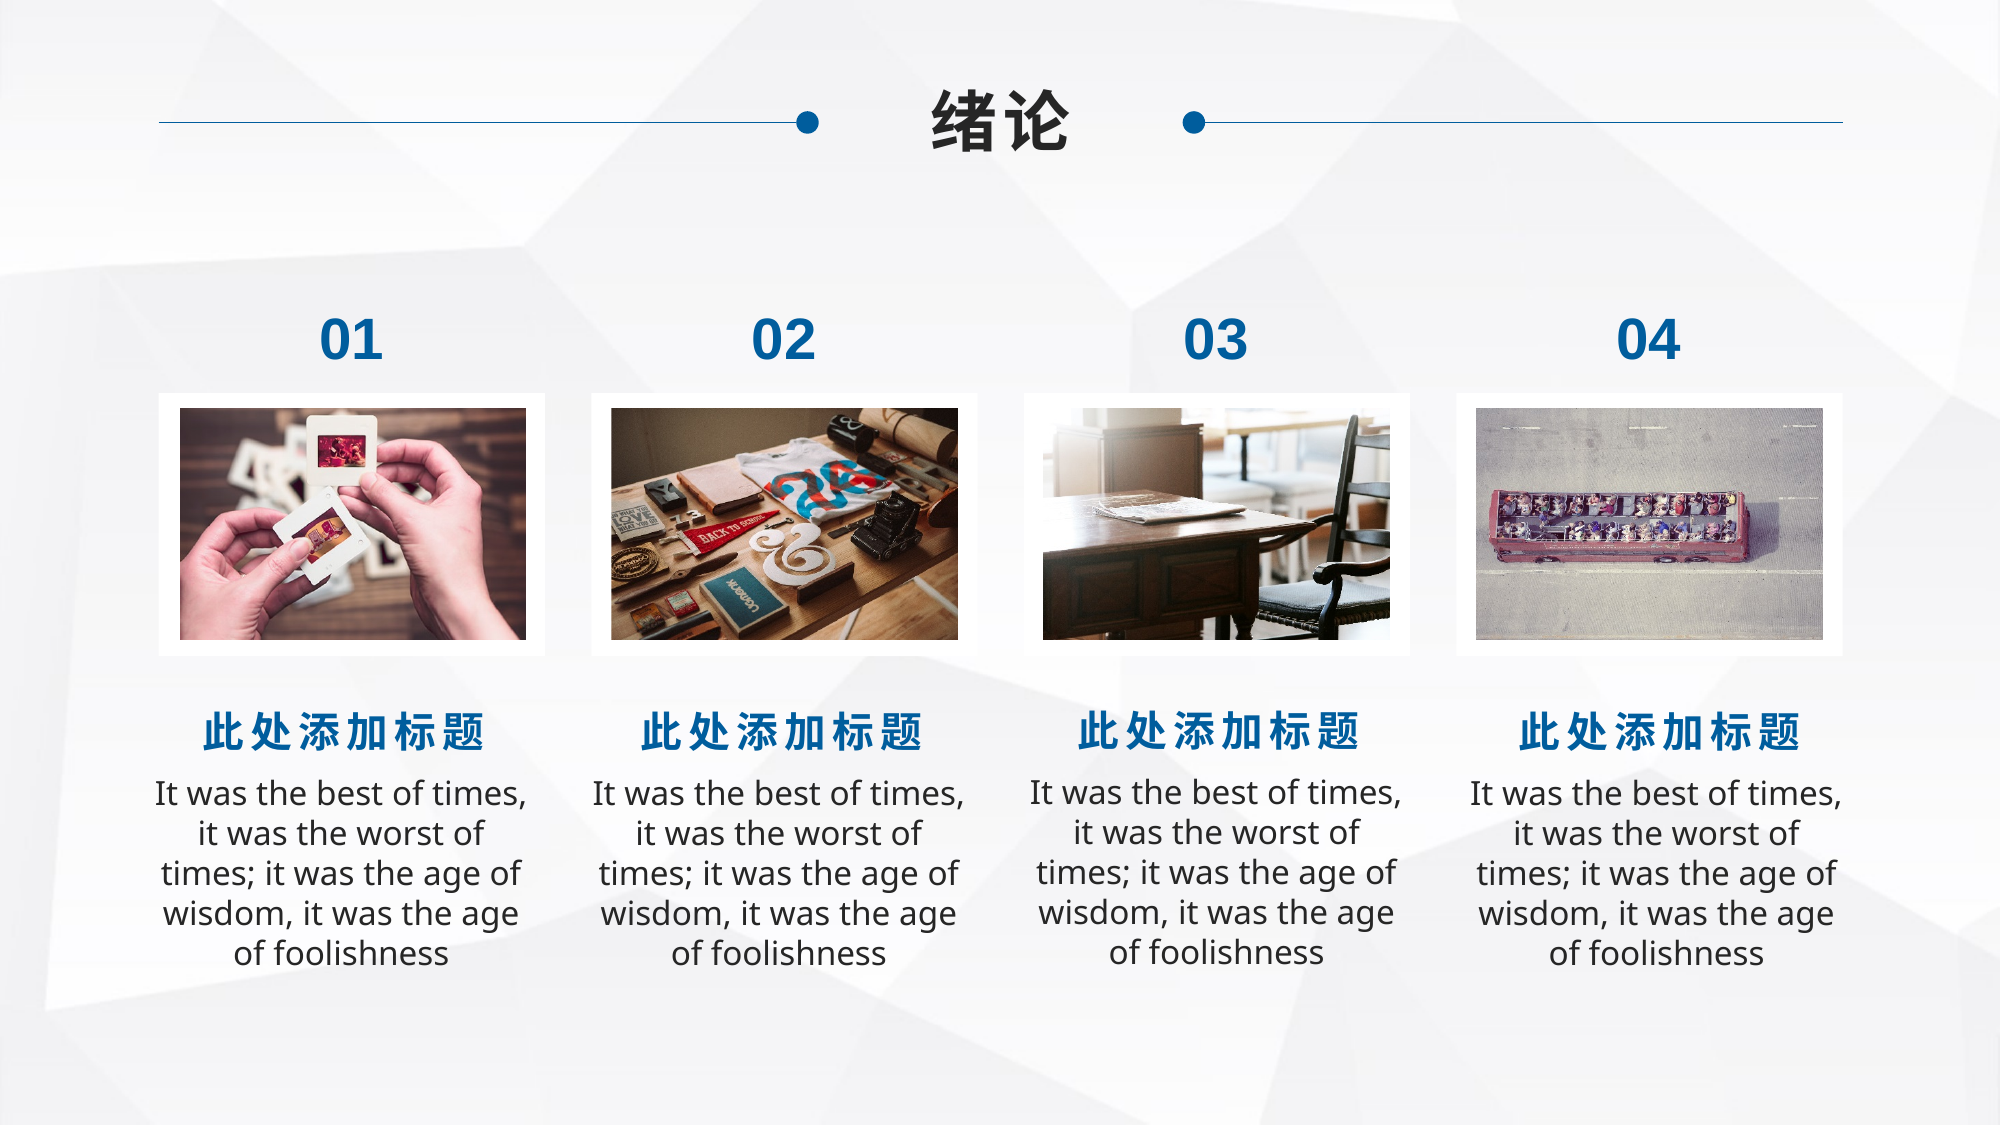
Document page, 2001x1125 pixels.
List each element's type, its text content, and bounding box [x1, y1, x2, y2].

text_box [1182, 111, 1843, 134]
text_box 绪论 [915, 72, 1086, 168]
text_box It was the best of times, it was the worst of times; it was the age of wisdom, it was the age of foolishness [1450, 765, 1863, 980]
text_box 03 [1169, 293, 1264, 379]
text_box 04 [1601, 293, 1697, 379]
text_box 此处添加标题 [1503, 698, 1815, 764]
picture [0, 0, 2000, 1125]
text_box [1023, 392, 1411, 657]
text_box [158, 111, 819, 134]
text_box 此处添加标题 [1063, 697, 1375, 763]
text_box [158, 392, 546, 657]
text_box 01 [304, 293, 400, 379]
text_box 此处添加标题 [187, 698, 500, 764]
text_box It was the best of times, it was the worst of times; it was the age of wisdom, it was the age of foolishness [1010, 764, 1423, 979]
text_box [1455, 392, 1844, 657]
text_box It was the best of times, it was the worst of times; it was the age of wisdom, it was the age of foolishness [573, 765, 986, 980]
text_box 02 [737, 293, 832, 379]
text_box 此处添加标题 [625, 698, 938, 764]
text_box It was the best of times, it was the worst of times; it was the age of wisdom, it was the age of foolishness [135, 765, 548, 980]
text_box [590, 392, 979, 657]
